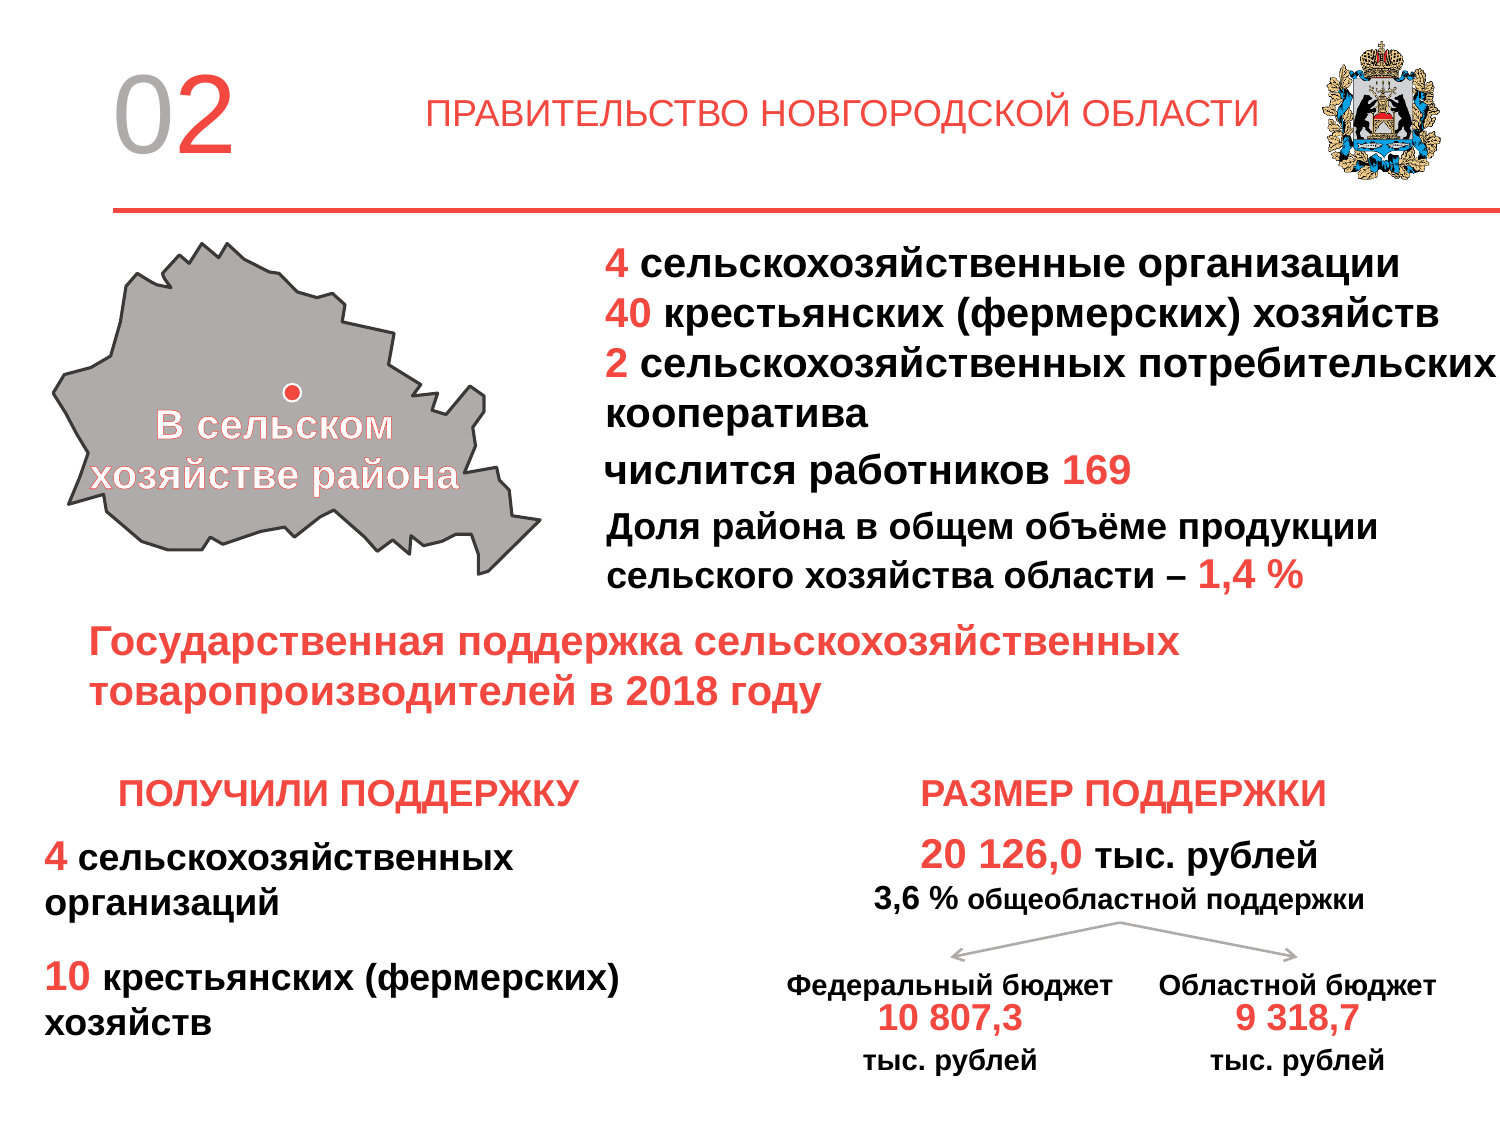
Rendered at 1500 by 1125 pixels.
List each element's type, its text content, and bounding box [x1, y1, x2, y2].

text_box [950, 923, 1119, 957]
text_box РАЗМЕР ПОДДЕРЖКИ [905, 761, 1343, 820]
text_box [476, 390, 484, 423]
text_box Государственная поддержка сельскохозяйственных товаропроизводителей в 2018 году [76, 608, 1400, 721]
text_box 4 сельскохозяйственные организации 40 крестьянских (фермерских) хозяйств 2 сельскохозяйственных потребительских кооператива [593, 236, 1500, 437]
text_box [53, 243, 421, 427]
text_box [105, 467, 541, 575]
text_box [773, 956, 1450, 1083]
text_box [1119, 923, 1298, 957]
text_box 20 126,0 тыс. рублей 3,6 % общеобластной поддержки [862, 820, 1378, 923]
text_box числится работников 169 [592, 442, 1144, 493]
text_box ПОЛУЧИЛИ ПОДДЕРЖКУ [103, 761, 595, 822]
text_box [425, 41, 1441, 180]
text_box [282, 382, 303, 403]
text_box Доля района в общем объёме продукции сельского хозяйства области – 1,4 % [594, 501, 1392, 598]
text_box В сельском хозяйстве района [73, 389, 476, 505]
text_box [68, 493, 73, 505]
text_box 4 сельскохозяйственных организаций 10 крестьянских (фермерских) хозяйств [29, 820, 656, 1051]
text_box 02 [112, 41, 238, 177]
